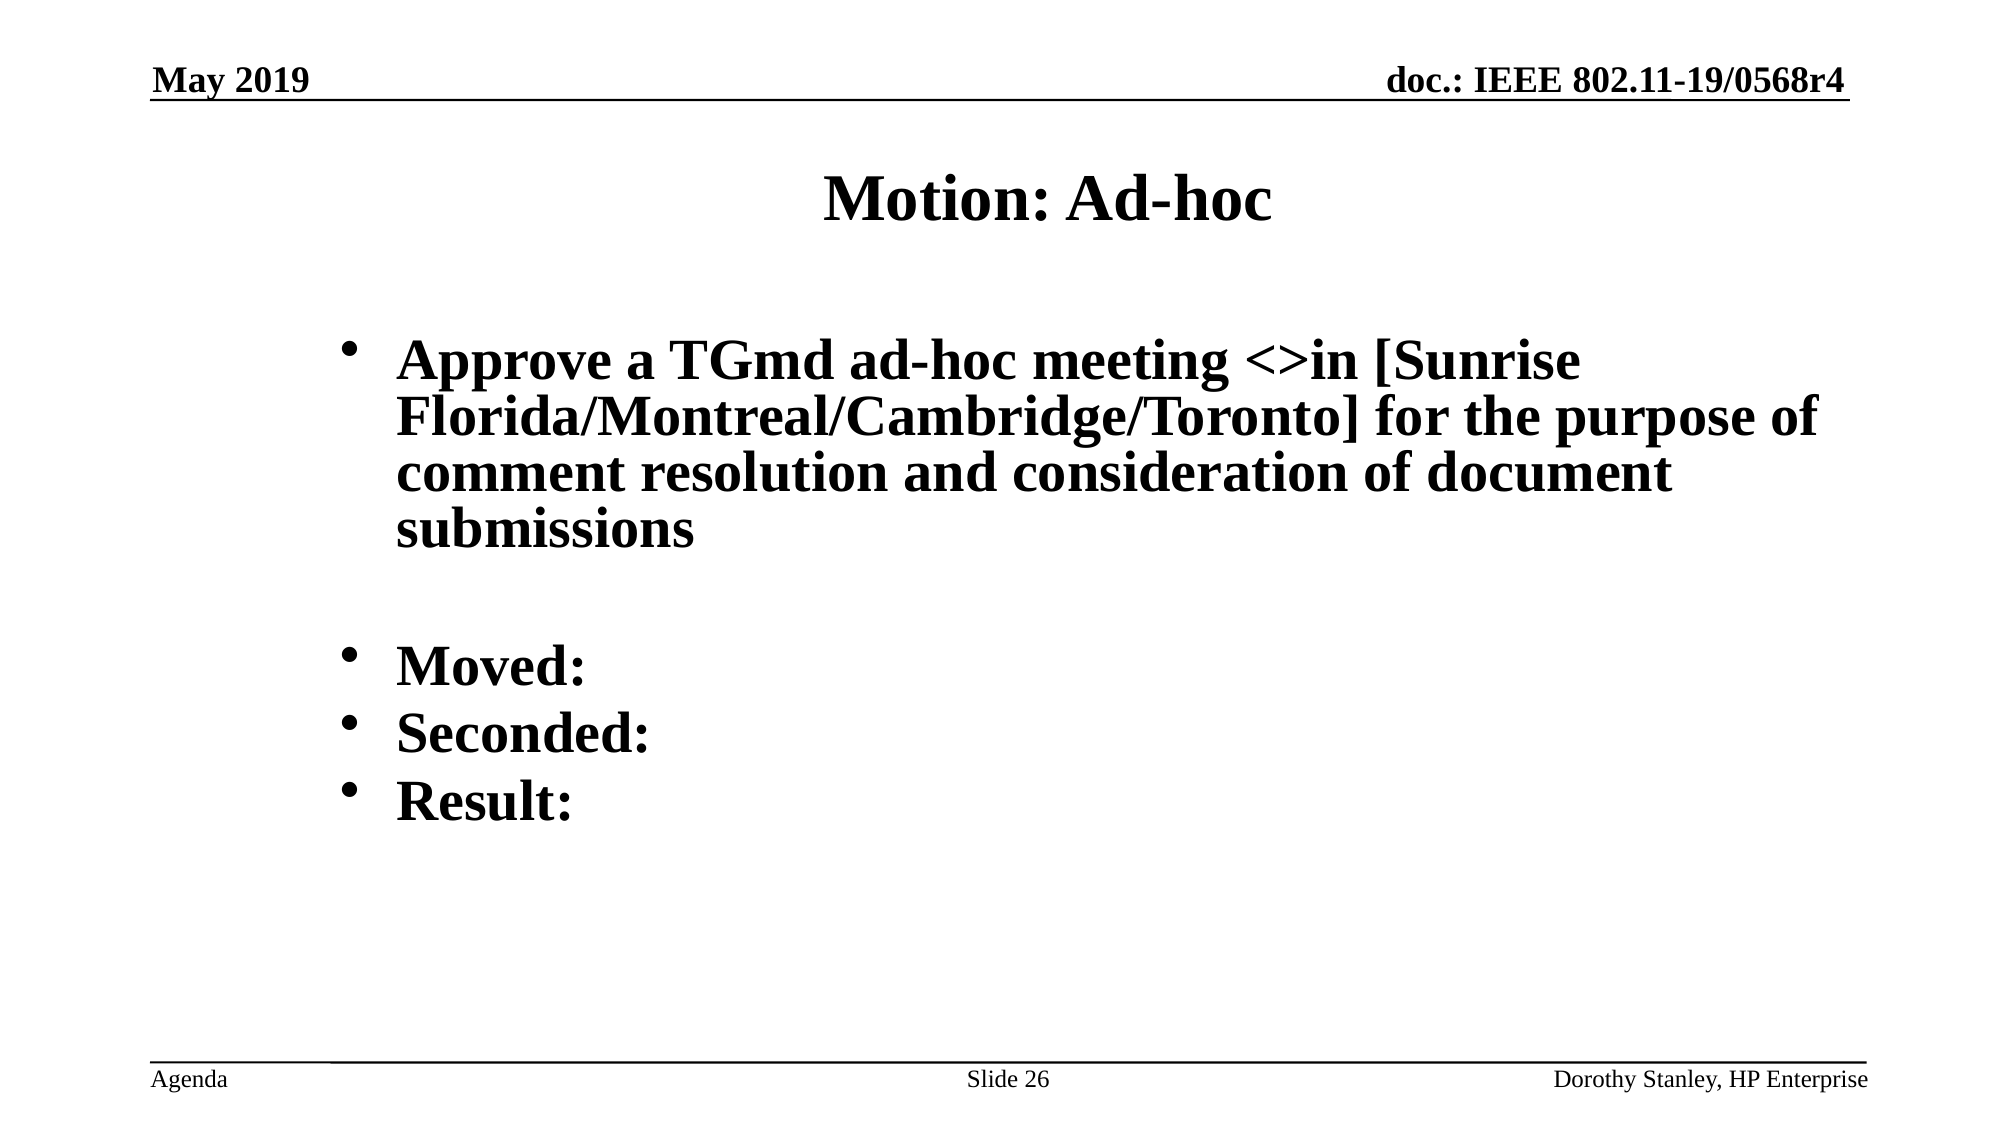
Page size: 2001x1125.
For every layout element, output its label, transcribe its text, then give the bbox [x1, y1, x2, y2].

footer Dorothy Stanley, HP Enterprise [1549, 1078, 1869, 1093]
title Motion: Ad-hoc [300, 106, 1797, 281]
slide_number Slide 26 [966, 1078, 1051, 1093]
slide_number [152, 54, 567, 100]
list Approve a TGmd ad-hoc meeting <>in [Sunrise Florida/Montreal/Cambridge/Toronto] for the purpose of comment resolution and consideration of document submissions Moved: Seconded: Result: [324, 327, 1880, 1078]
